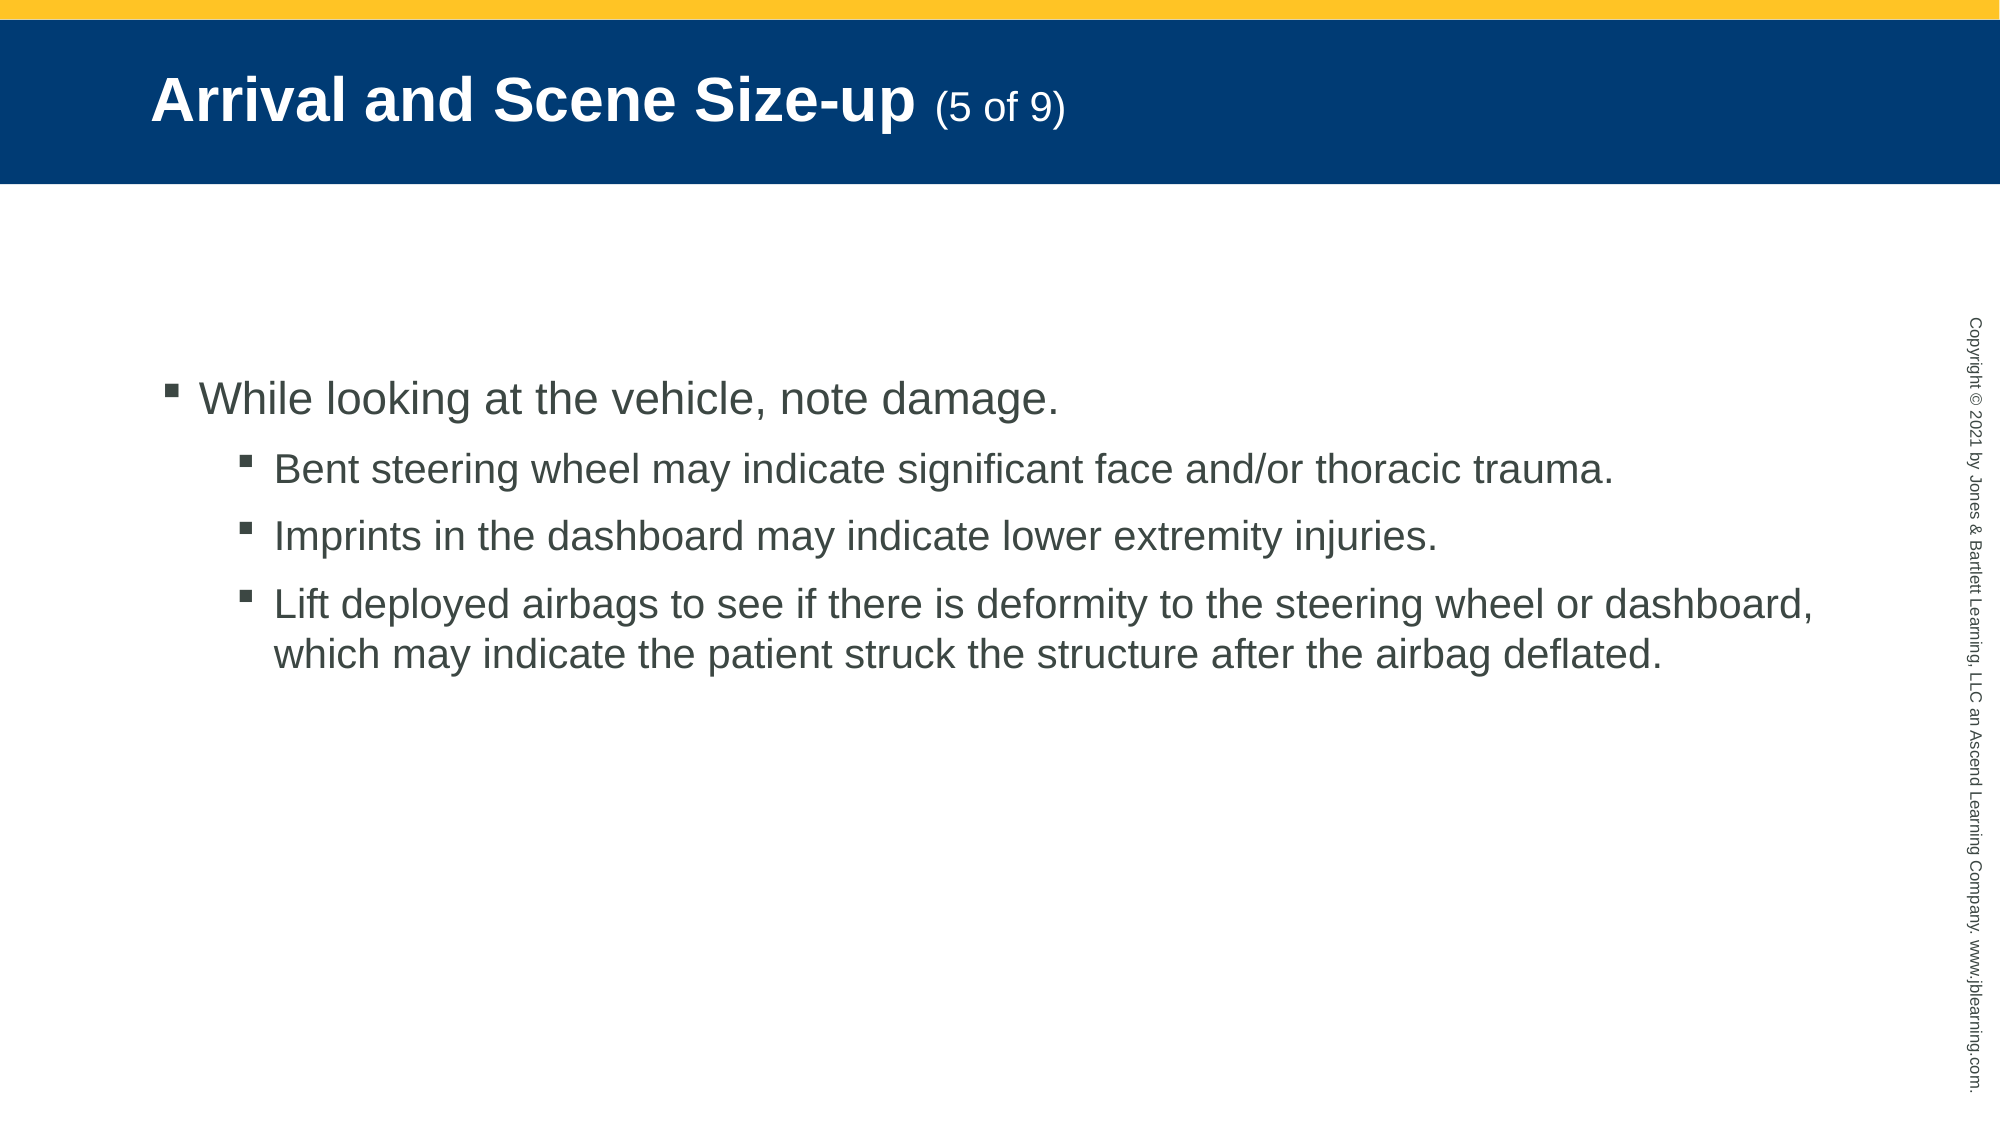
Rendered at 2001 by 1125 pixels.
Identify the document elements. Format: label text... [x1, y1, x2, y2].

title Arrival and Scene Size-up (5 of 9) [0, 19, 2000, 185]
list While looking at the vehicle, note damage. Bent steering wheel may indicate significant face and/or thoracic trauma. Imprints in the dashboard may indicate lower extremity injuries. Lift deployed airbags to see if there is deformity to the steering wheel or dashboard, which may indicate the patient struck the structure after the airbag deflated. [146, 361, 1859, 1016]
